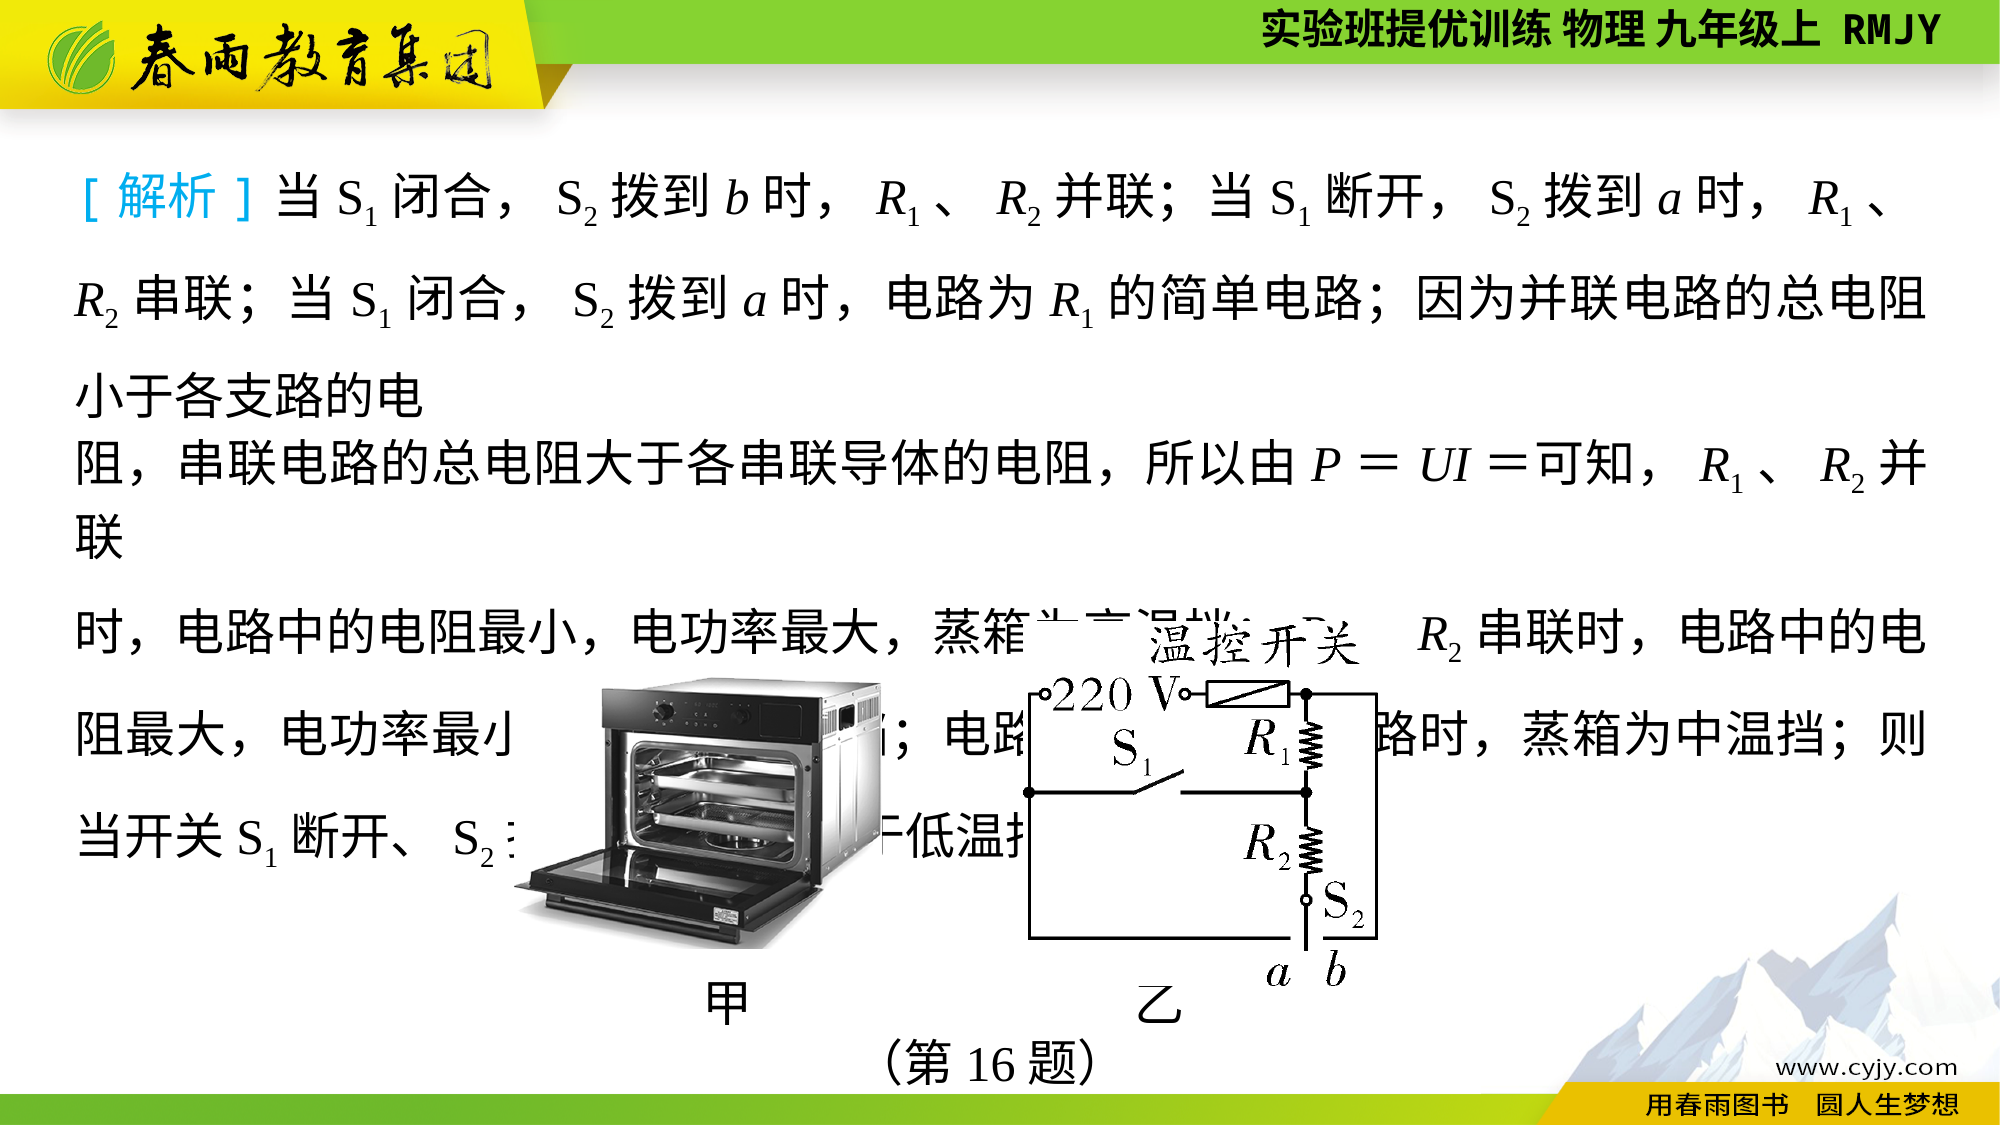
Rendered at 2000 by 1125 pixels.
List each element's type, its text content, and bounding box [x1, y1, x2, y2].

text_box 甲 乙 （第16题） [687, 963, 1294, 1099]
picture [0, 0, 2000, 1125]
